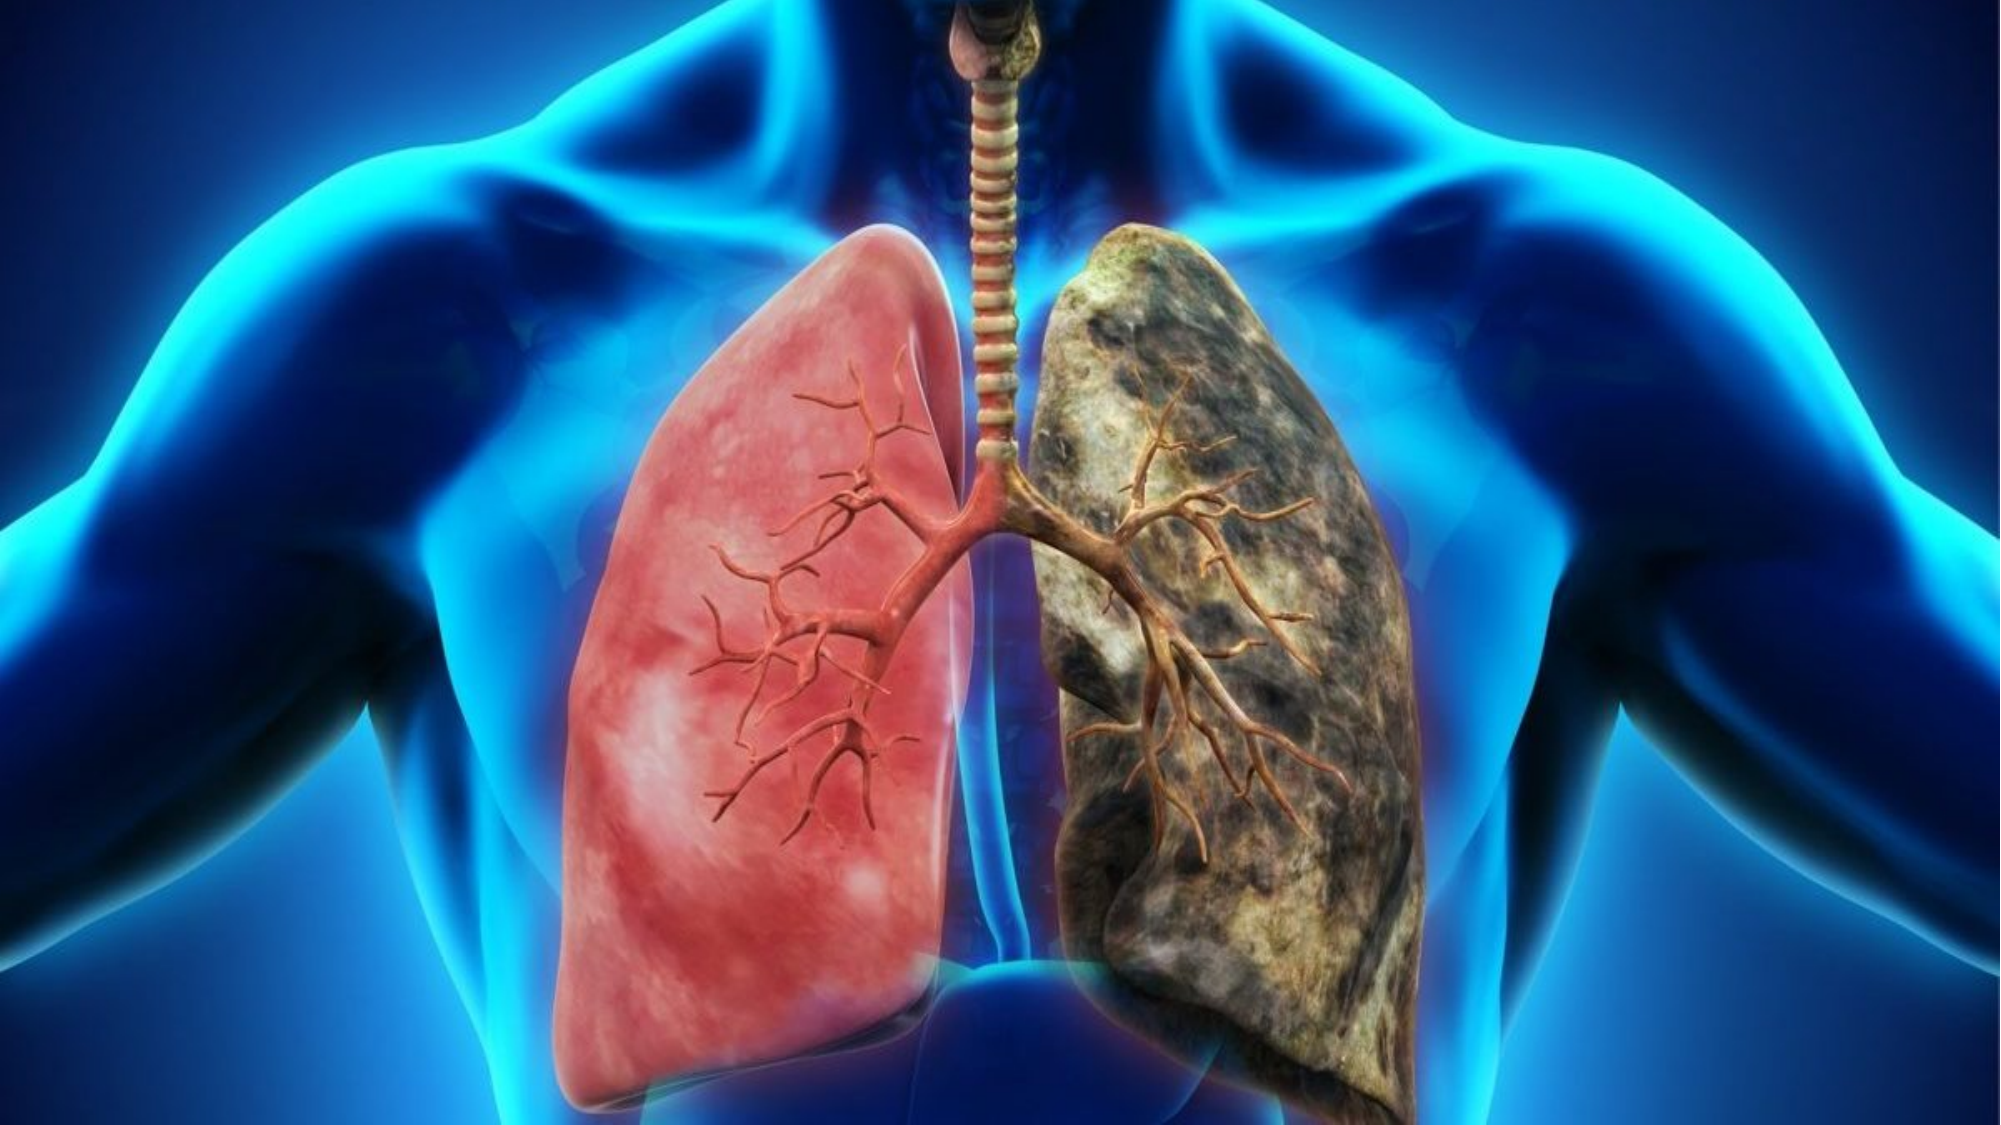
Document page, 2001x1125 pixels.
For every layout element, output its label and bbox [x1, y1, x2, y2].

list [0, 0, 2000, 1125]
